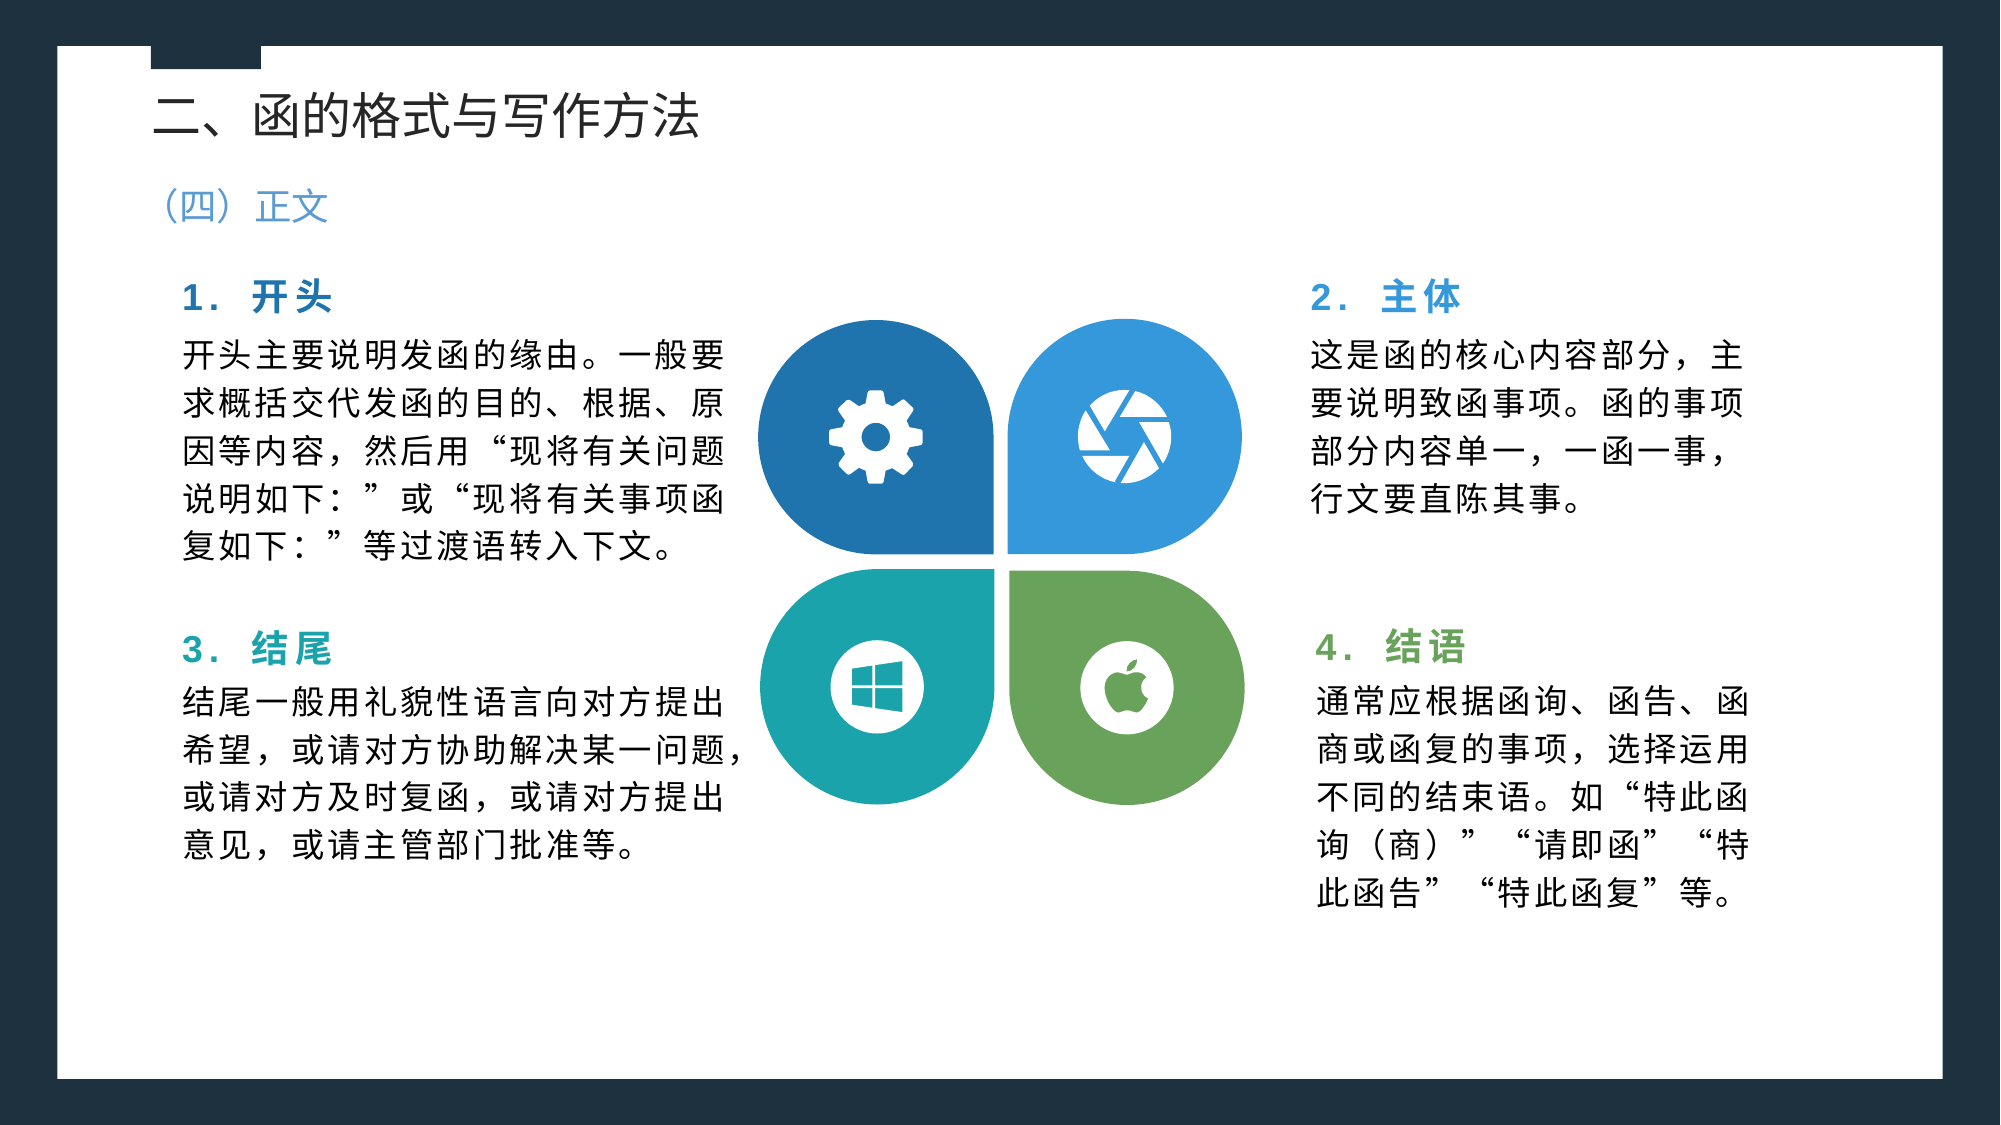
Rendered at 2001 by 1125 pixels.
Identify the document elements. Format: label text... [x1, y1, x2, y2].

text_box [759, 568, 996, 806]
text_box [829, 390, 923, 484]
text_box 二、函的格式与写作方法 [150, 77, 858, 152]
text_box 2. 主体 [1295, 256, 1711, 320]
text_box （四）正文 [126, 152, 1296, 236]
text_box [1139, 422, 1172, 464]
text_box [1089, 389, 1130, 432]
text_box [1119, 391, 1167, 417]
text_box 1. 开头 [167, 256, 587, 320]
text_box [1006, 317, 1243, 556]
text_box [1008, 569, 1246, 807]
text_box 这是函的核心内容部分，主要说明致函事项。函的事项部分内容单一，一函一事，行文要直陈其事。 [1295, 326, 1777, 555]
text_box [1082, 455, 1130, 483]
text_box [1077, 410, 1110, 451]
text_box 结尾一般用礼貌性语言向对方提出希望，或请对方协助解决某一问题，或请对方及时复函，或请对方提出意见，或请主管部门批准等。 [167, 672, 761, 891]
text_box [1120, 442, 1159, 484]
text_box [830, 640, 924, 734]
text_box 开头主要说明发函的缘由。一般要求概括交代发函的目的、根据、原因等内容，然后用“现将有关问题说明如下：”或“现将有关事项函复如下：”等过渡语转入下文。 [167, 326, 745, 607]
text_box 3. 结尾 [167, 607, 587, 672]
text_box 通常应根据函询、函告、函商或函复的事项，选择运用不同的结束语。如“特此函 询（商）”“请即函”“特此函告”“特此函复”等。 [1301, 672, 1798, 932]
text_box [757, 318, 995, 556]
text_box 4. 结语 [1300, 606, 1711, 670]
text_box [1080, 641, 1174, 735]
